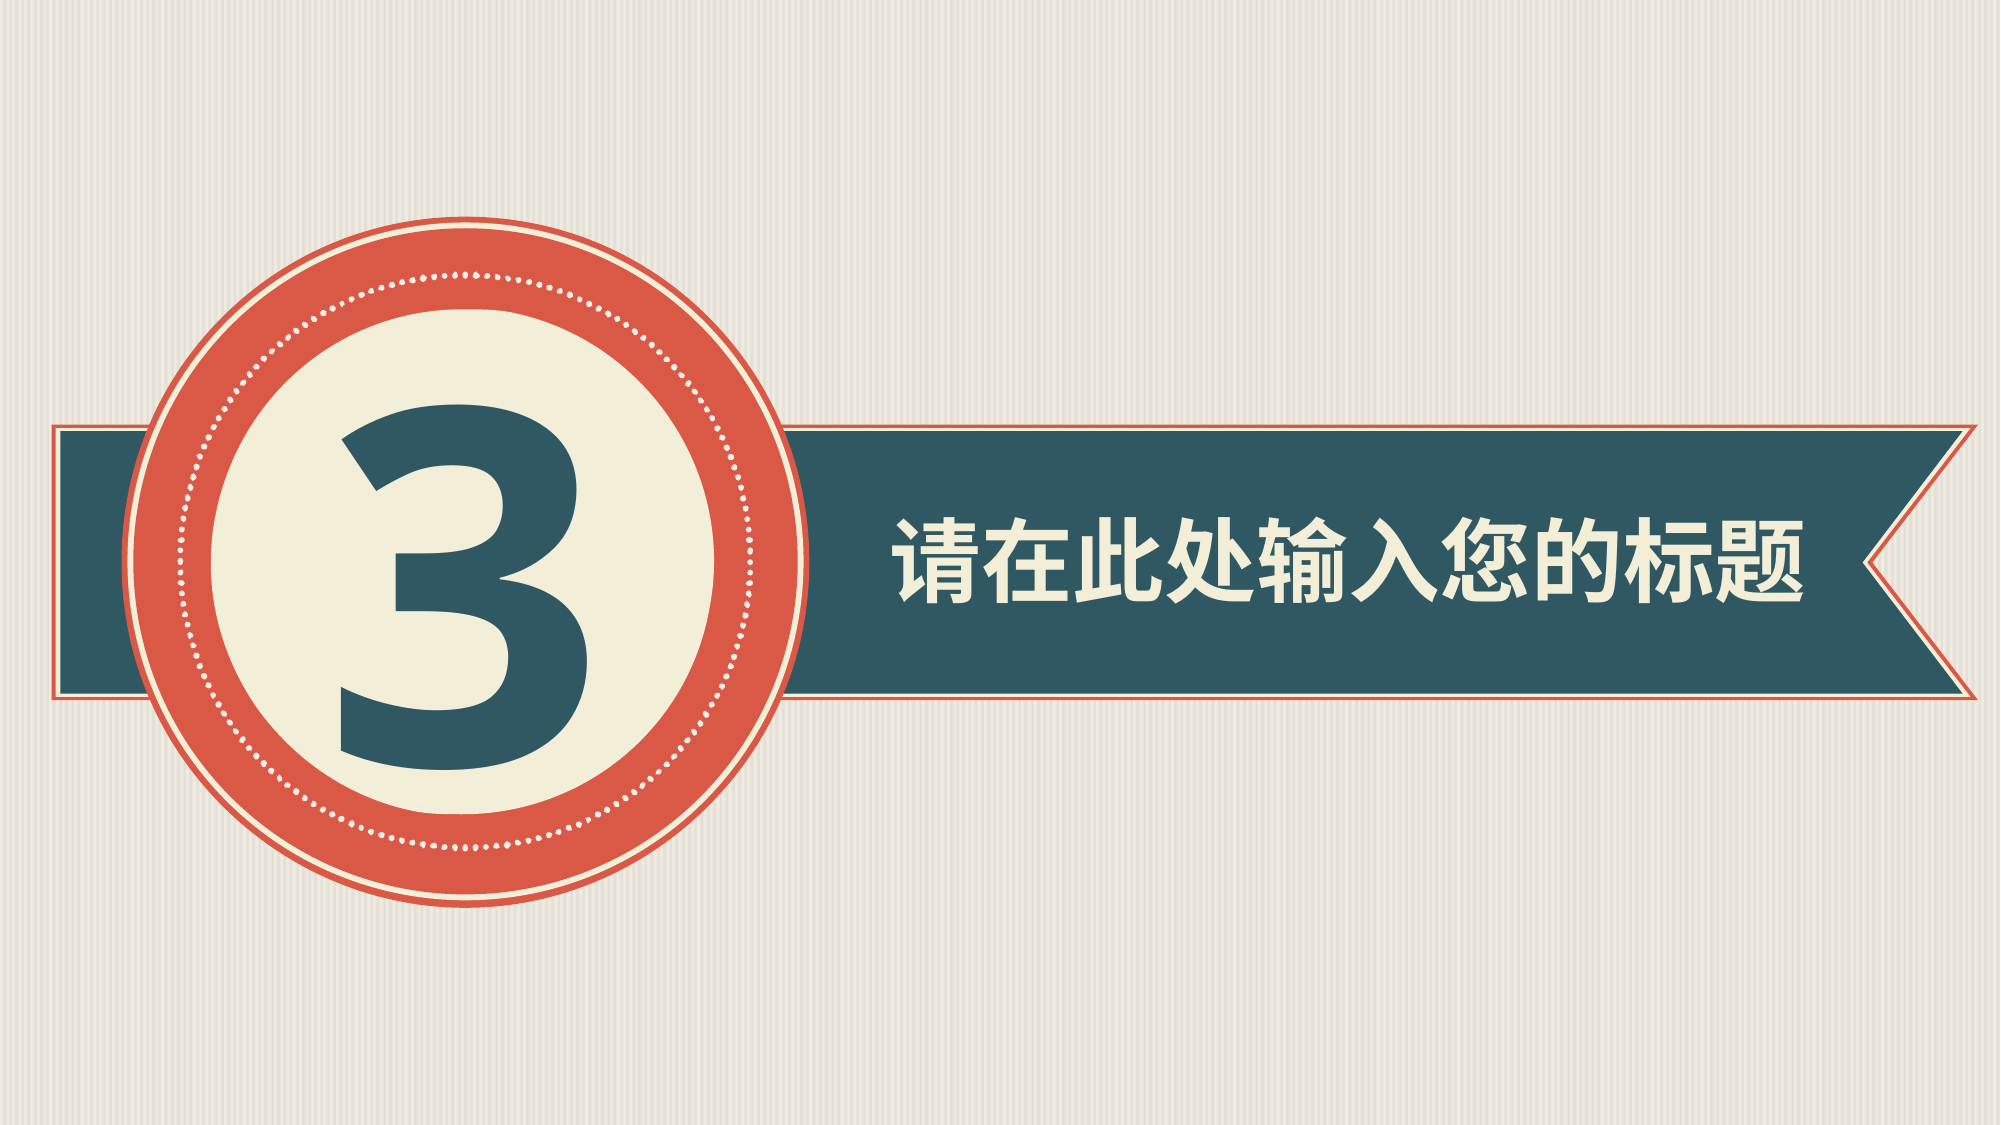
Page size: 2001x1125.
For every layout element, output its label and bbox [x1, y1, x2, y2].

text_box [51, 424, 116, 701]
picture [0, 0, 2001, 1125]
text_box [121, 216, 810, 909]
text_box [813, 424, 1979, 701]
